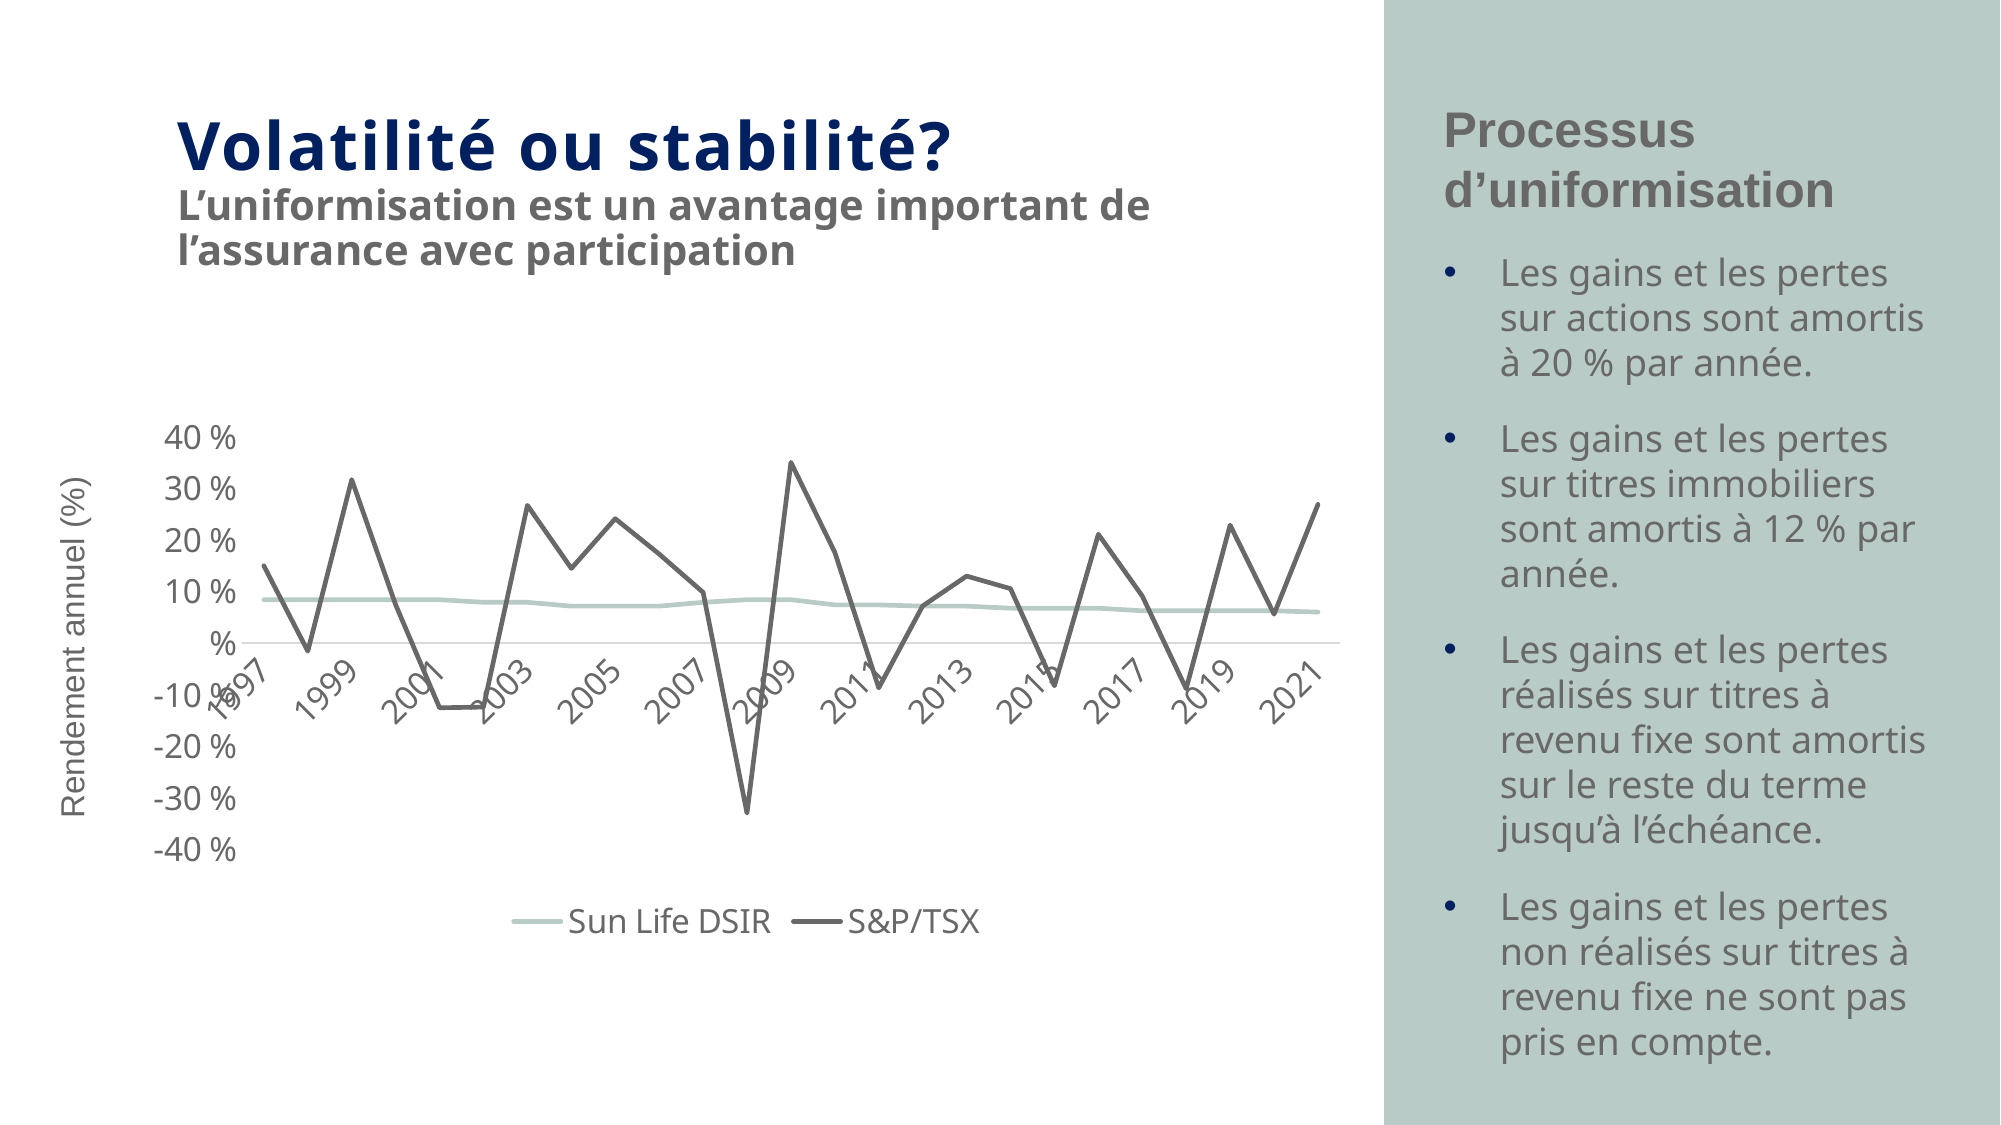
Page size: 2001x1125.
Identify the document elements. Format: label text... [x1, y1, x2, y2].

text_box Processus d’uniformisation Les gains et les pertes sur actions sont amortis à 20 % par année. Les gains et les pertes sur titres immobiliers sont amortis à 12 % par année. Les gains et les pertes réalisés sur titres à revenu fixe sont amortis sur le reste du terme jusqu’à l’échéance. Les gains et les pertes non réalisés sur titres à revenu fixe ne sont pas pris en compte. [1428, 90, 1957, 1071]
text_box [1383, 0, 2000, 1125]
text_box Rendement annuel (%) [43, 454, 99, 841]
chart [128, 404, 1365, 950]
title Volatilité ou stabilité? L’uniformisation est un avantage important de l’assurance avec participation [162, 84, 1236, 303]
